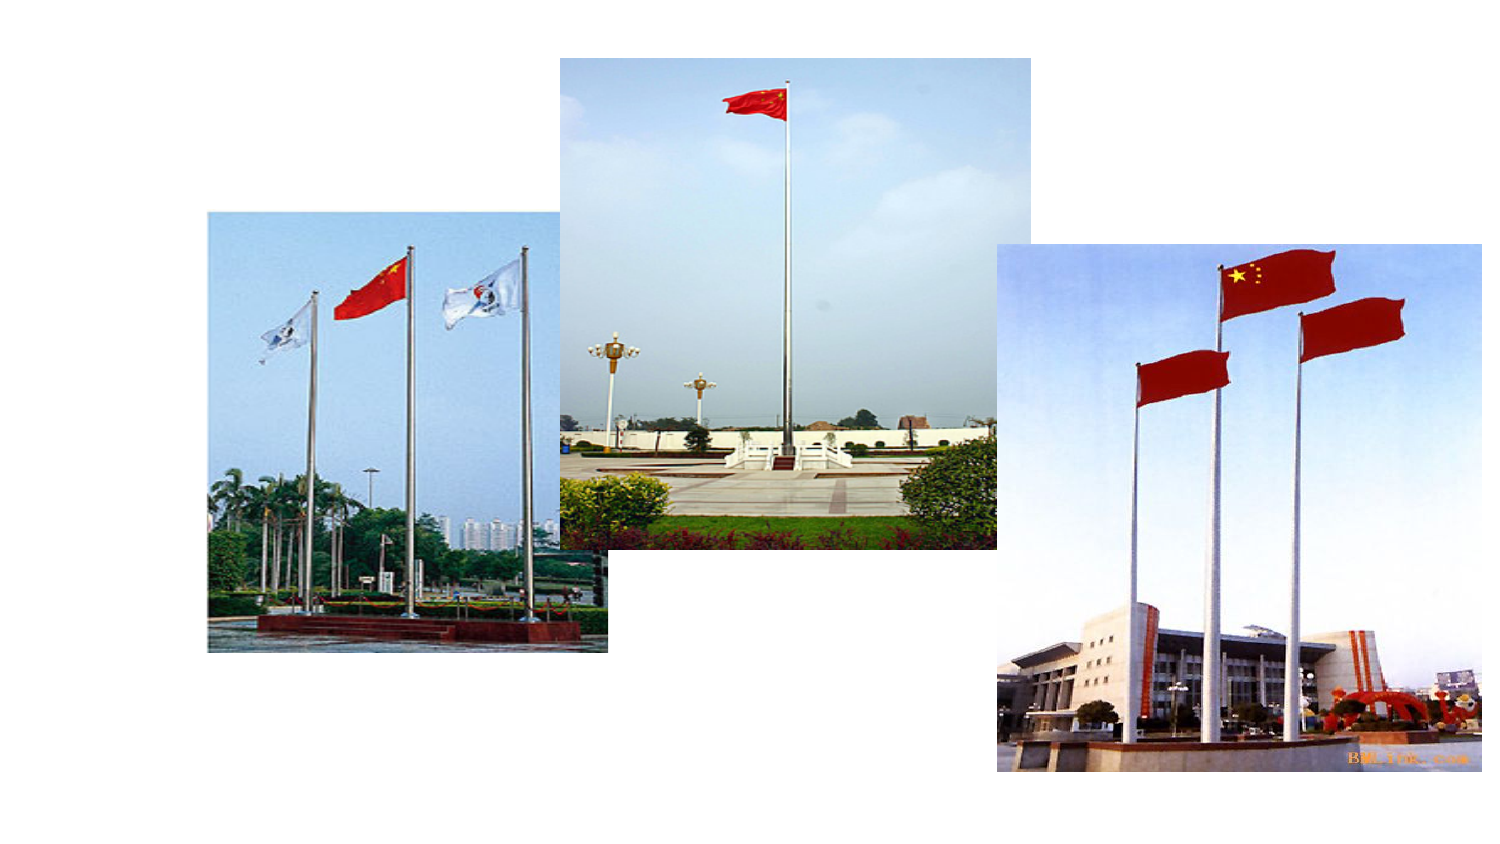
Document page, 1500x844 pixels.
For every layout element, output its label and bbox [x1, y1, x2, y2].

picture [206, 58, 1482, 772]
